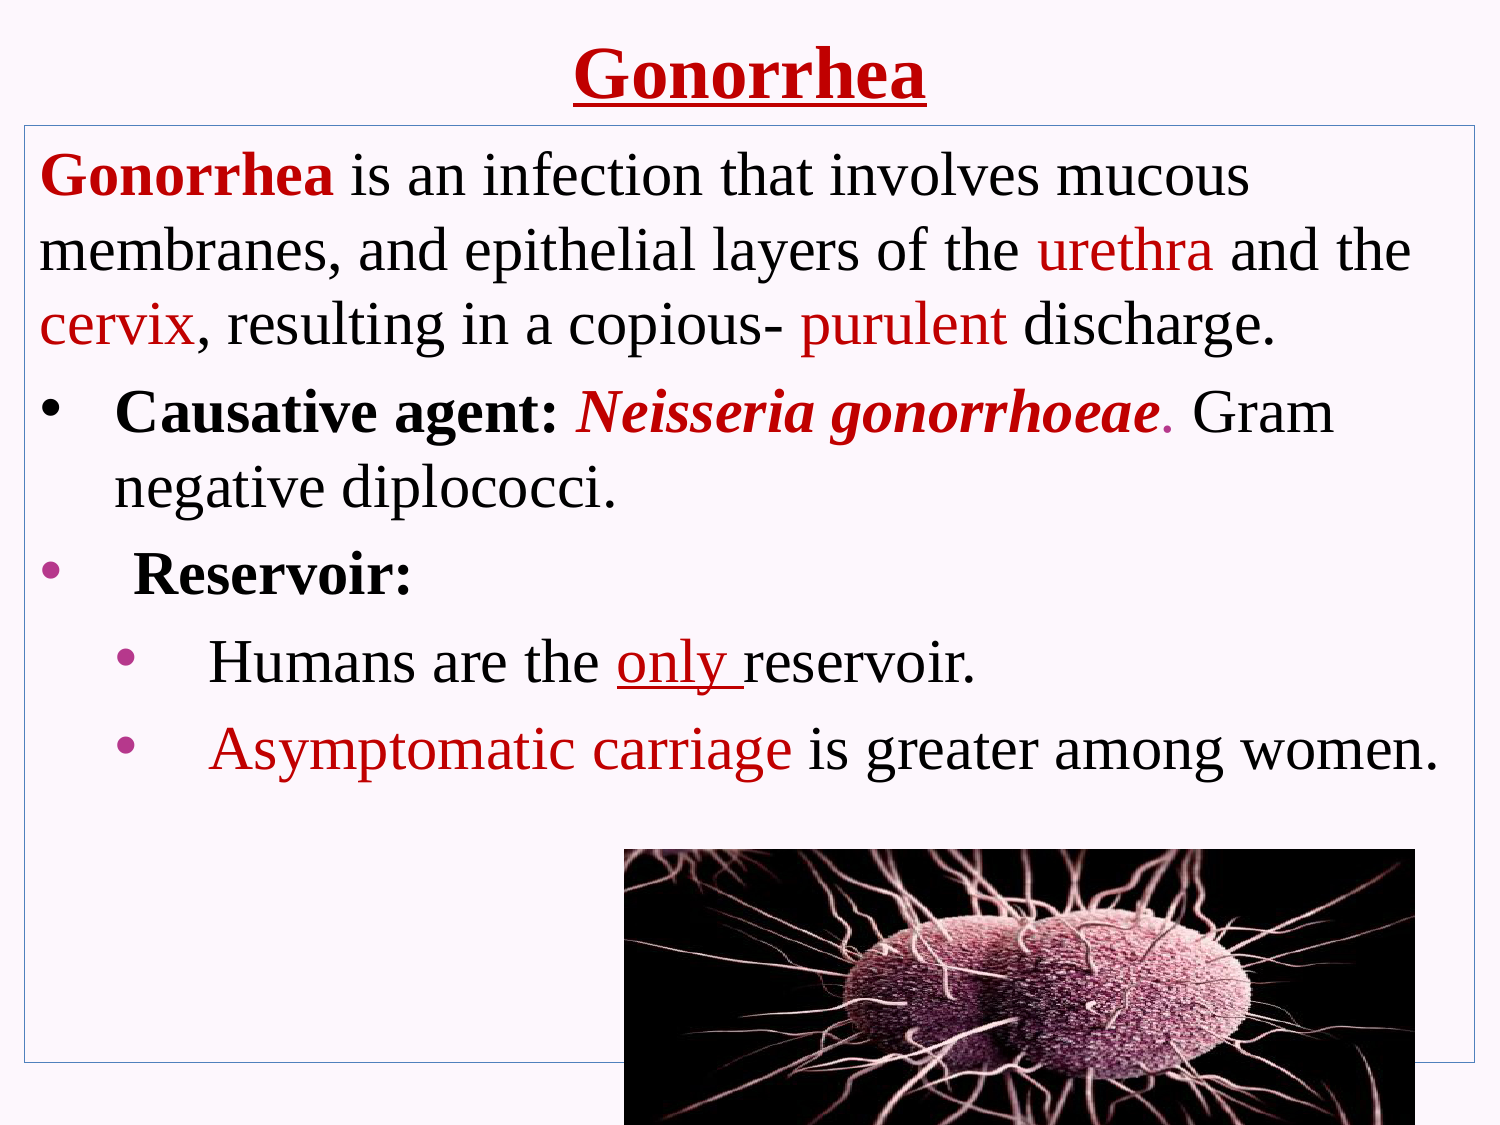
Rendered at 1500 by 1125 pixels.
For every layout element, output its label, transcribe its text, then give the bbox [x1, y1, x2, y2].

subtitle Gonorrhea is an infection that involves mucous membranes, and epithelial layers of the urethra and the cervix, resulting in a copious- purulent discharge. Causative agent: Neisseria gonorrhoeae. Gram negative diplococci. Reservoir: Humans are the only reservoir. Asymptomatic carriage is greater among women. [24, 125, 1475, 1063]
picture [624, 849, 1415, 1125]
title Gonorrhea [50, 24, 1450, 113]
